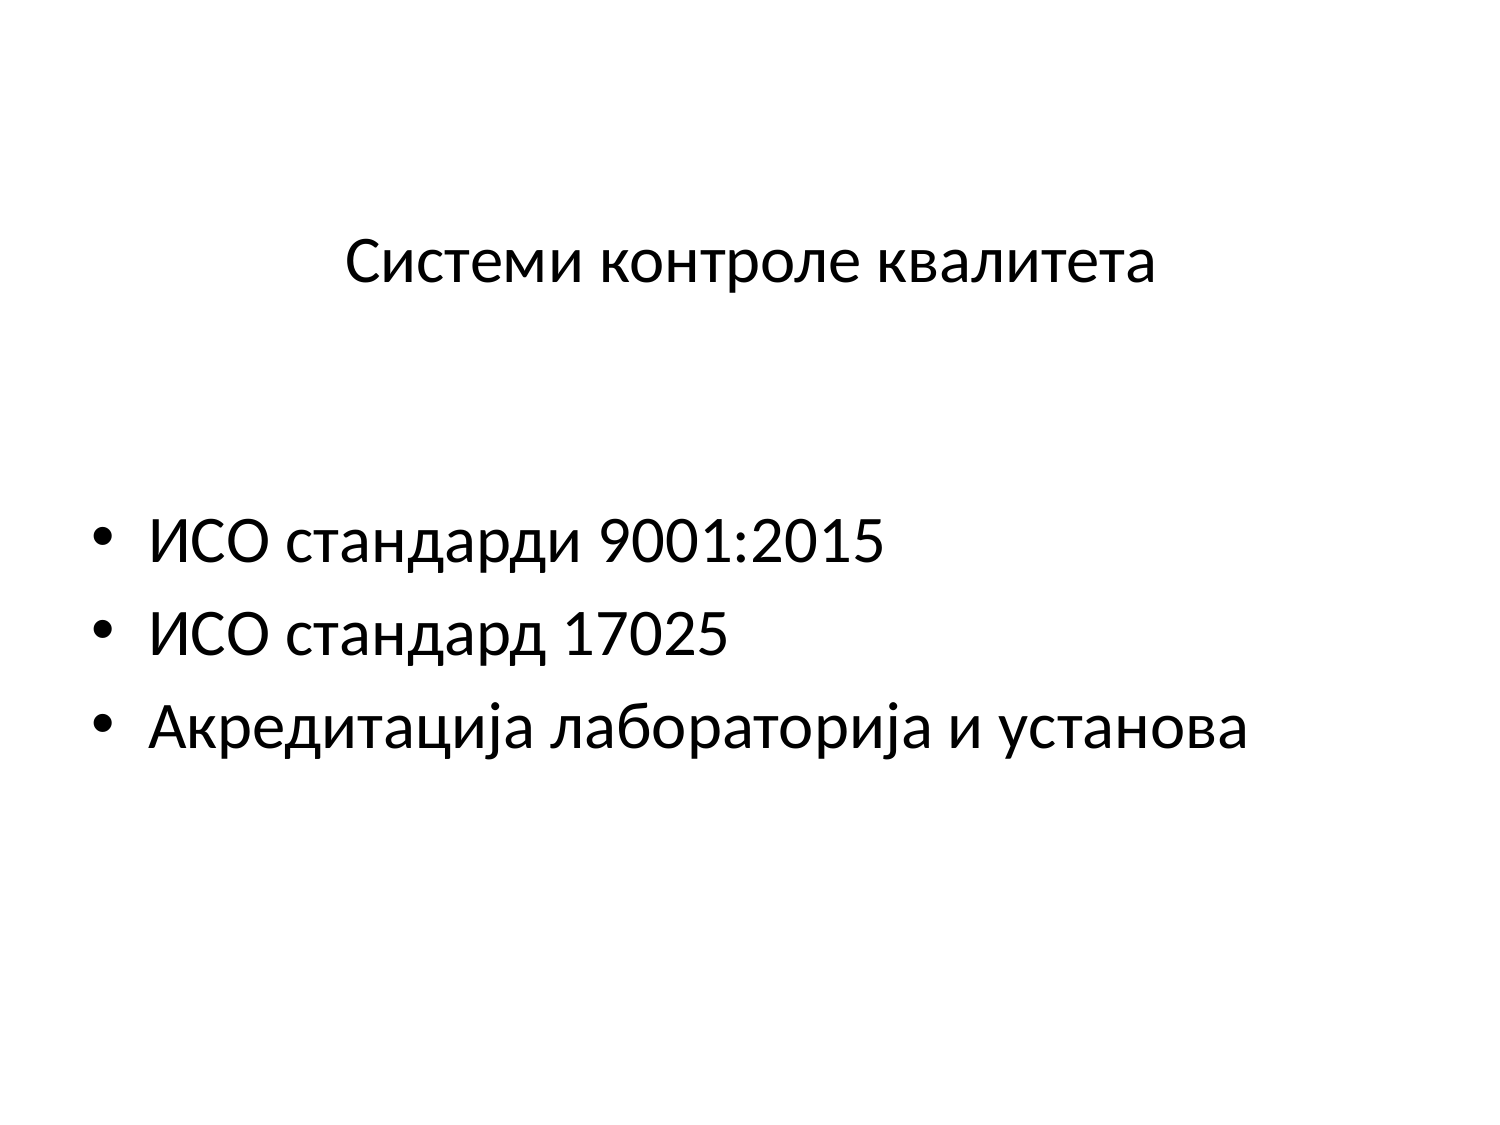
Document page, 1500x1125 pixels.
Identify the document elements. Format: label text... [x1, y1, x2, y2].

list Системи контроле квалитета ИСО стандарди 9001:2015 ИСО стандард 17025 Акредитација лабораторија и установа [76, 208, 1427, 951]
